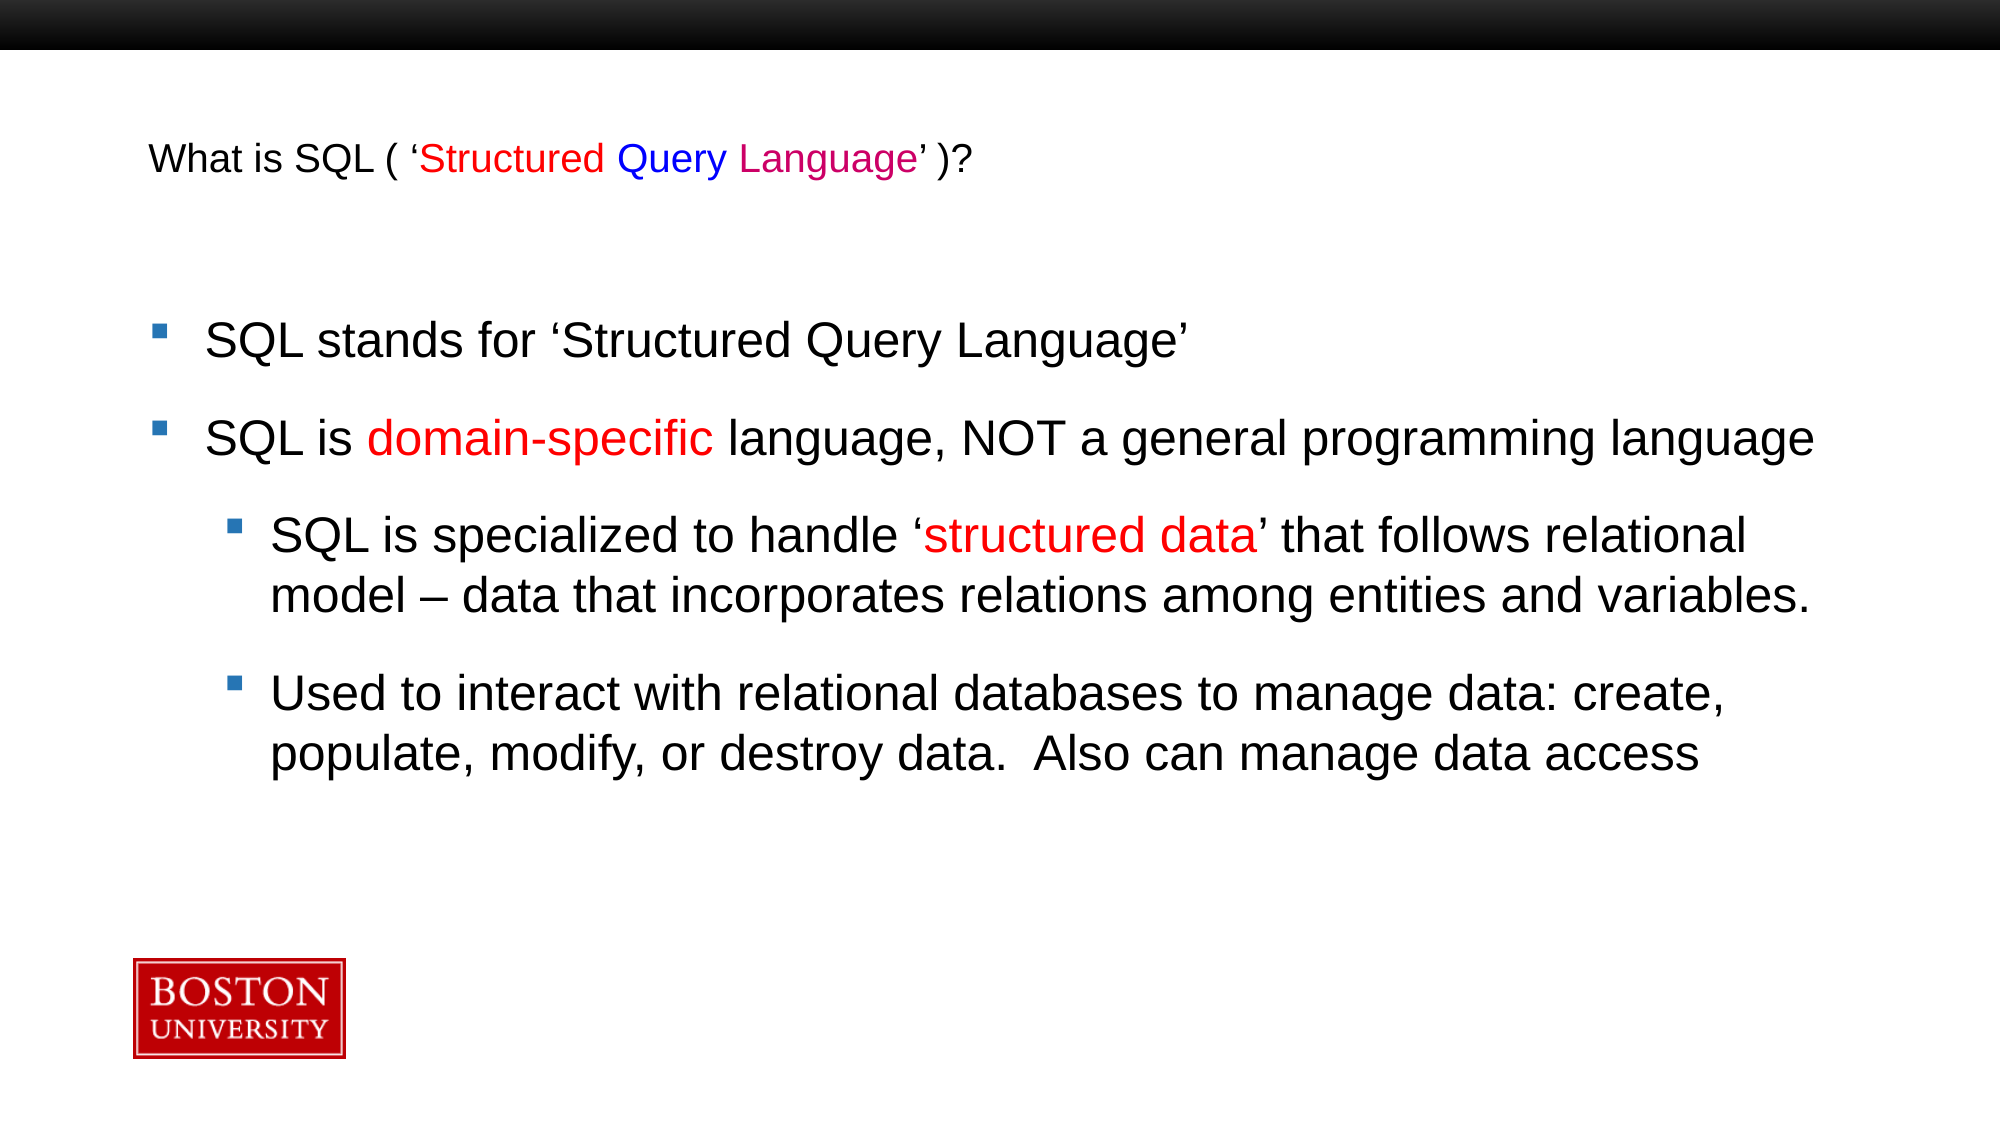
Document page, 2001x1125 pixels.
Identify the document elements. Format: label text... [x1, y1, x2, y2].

list SQL stands for ‘Structured Query Language’ SQL is domain-specific language, NOT a general programming language SQL is specialized to handle ‘structured data’ that follows relational model – data that incorporates relations among entities and variables. Used to interact with relational databases to manage data: create, populate, modify, or destroy data. Also can manage data access [133, 299, 1867, 938]
title What is SQL ( ‘Structured Query Language’ )? [133, 125, 1867, 238]
picture [133, 958, 346, 1059]
